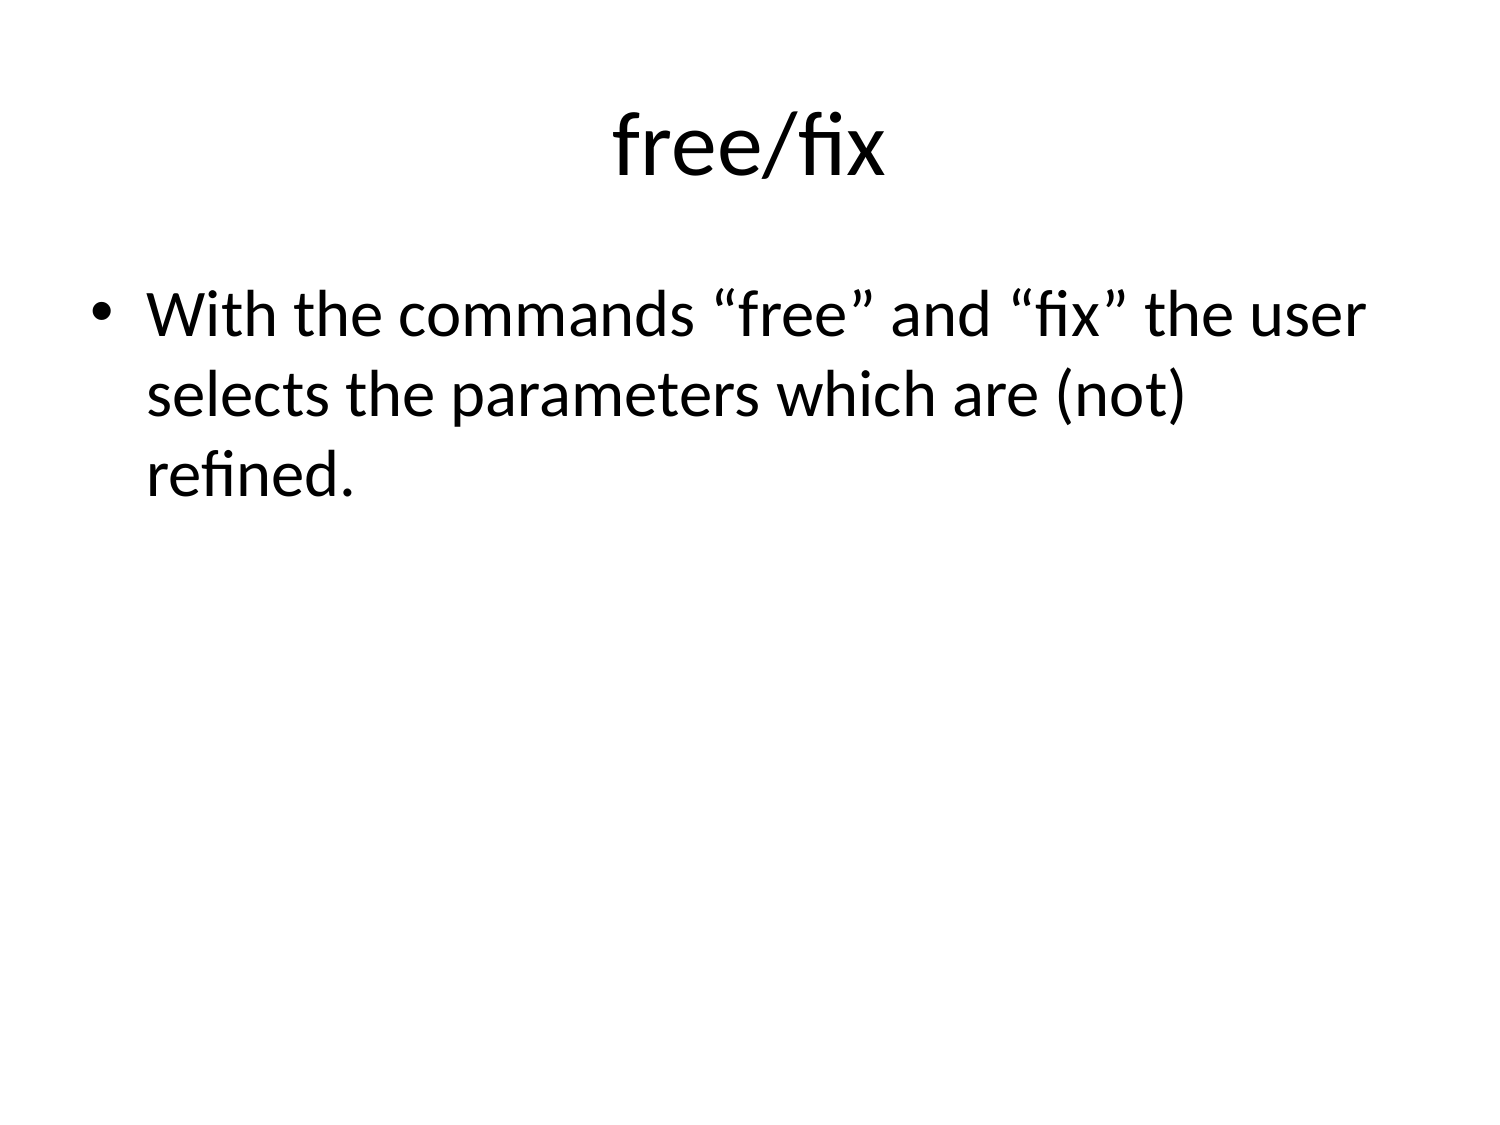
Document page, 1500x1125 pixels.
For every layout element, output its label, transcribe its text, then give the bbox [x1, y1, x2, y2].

list With the commands “free” and “fix” the user selects the parameters which are (not) refined. [75, 262, 1425, 1005]
title free/fix [75, 45, 1425, 233]
